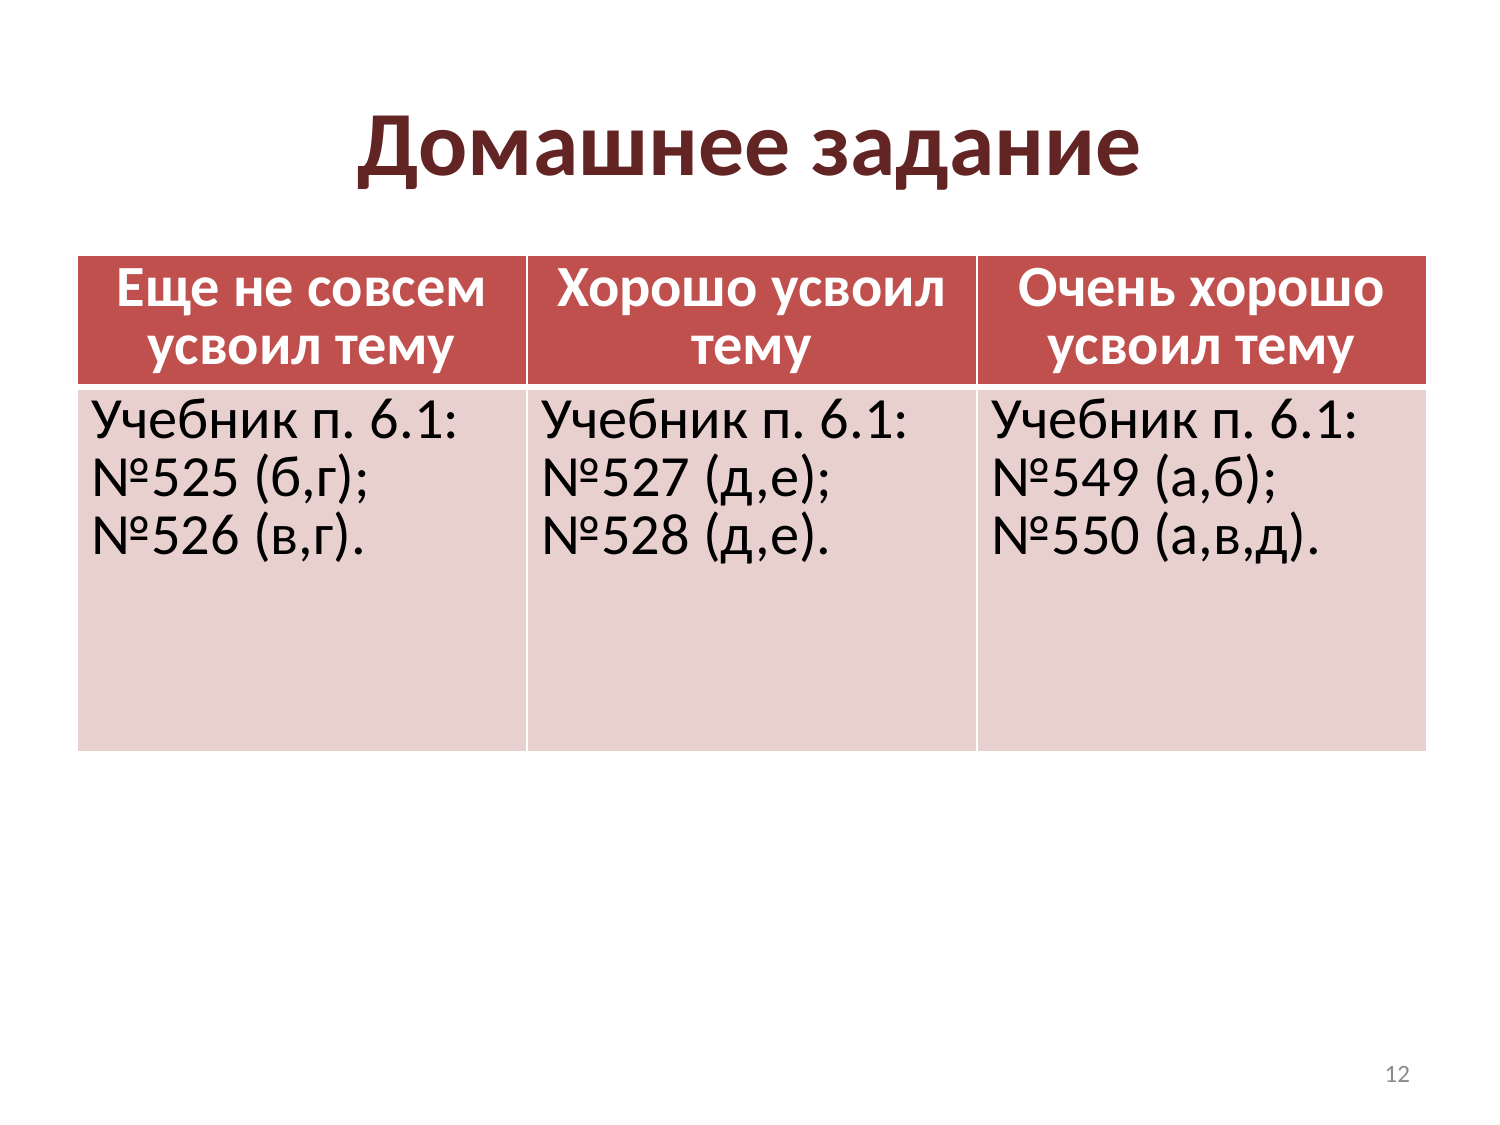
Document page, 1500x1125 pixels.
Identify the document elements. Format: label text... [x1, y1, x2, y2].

table_header Хорошо усвоил тему [528, 256, 976, 384]
table_cell Учебник п. 6.1: №525 (б,г); №526 (в,г). [78, 390, 526, 751]
title Домашнее задание [75, 45, 1425, 233]
table_cell Учебник п. 6.1: №527 (д,е); №528 (д,е). [528, 390, 976, 751]
table_header Очень хорошо усвоил тему [978, 256, 1426, 384]
table_cell Учебник п. 6.1: №549 (а,б); №550 (а,в,д). [978, 390, 1426, 751]
slide_number 12 [1074, 1042, 1425, 1103]
table_header Еще не совсем усвоил тему [78, 256, 526, 384]
